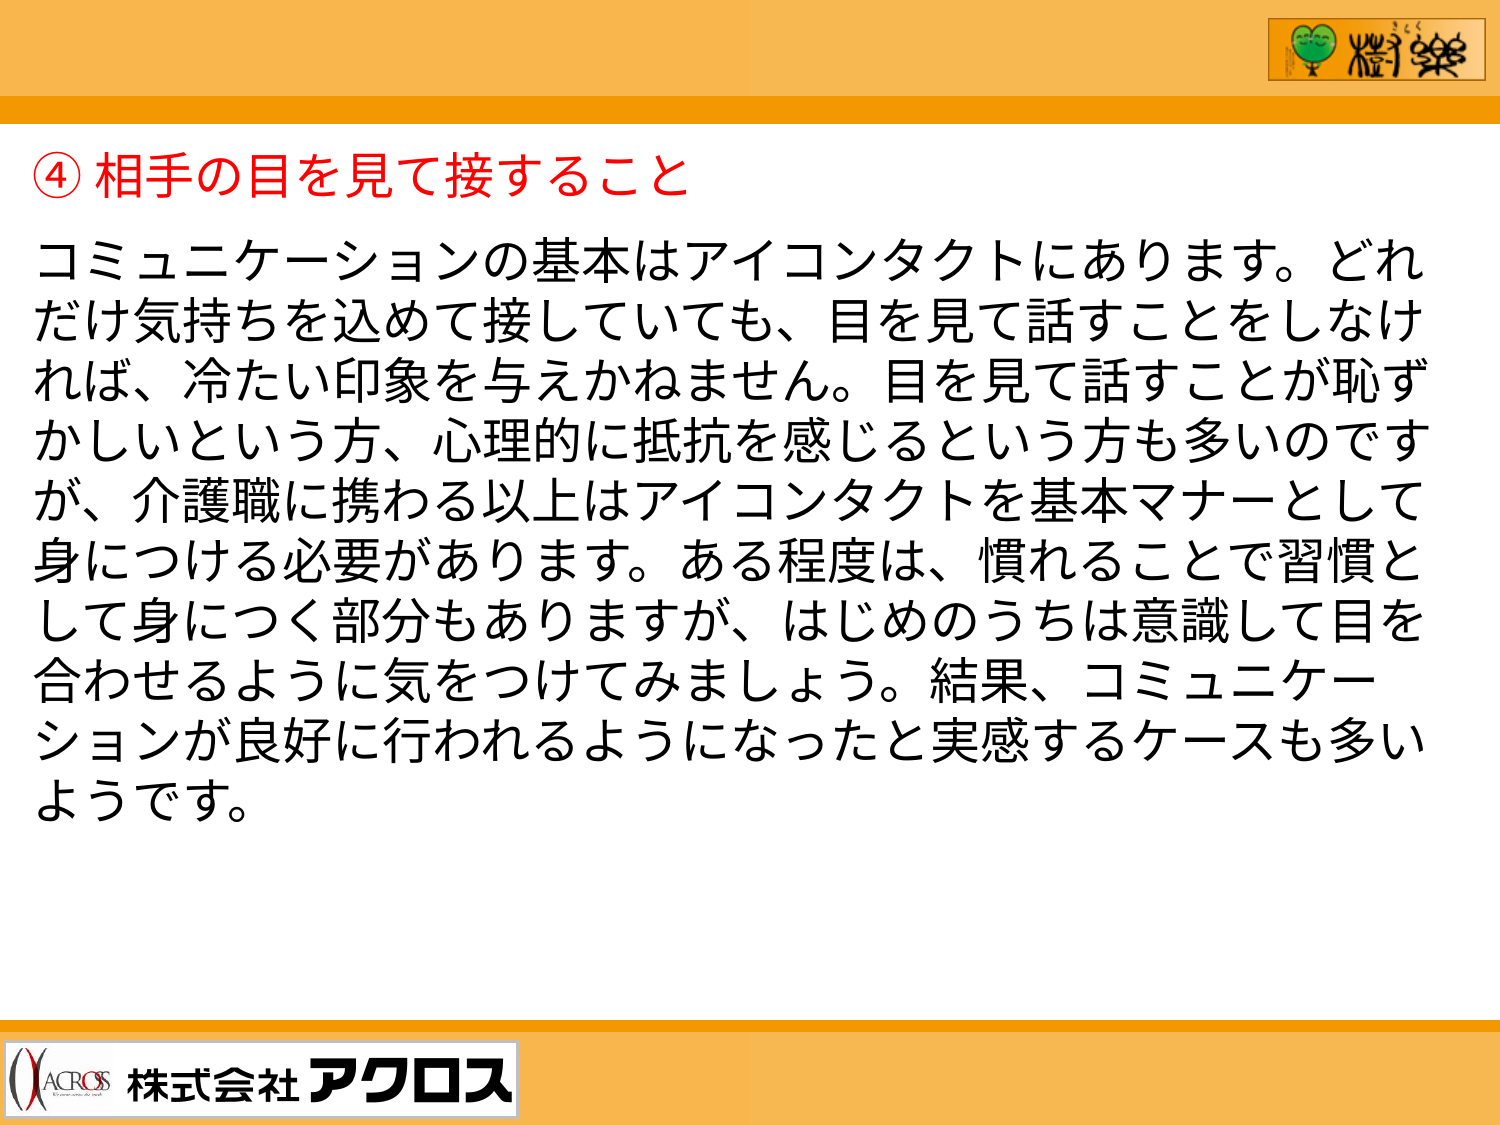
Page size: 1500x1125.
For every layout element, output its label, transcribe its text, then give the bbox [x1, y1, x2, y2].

picture [0, 0, 1500, 124]
text_box ④相手の目を見て接すること コミュニケーションの基本はアイコンタクトにあります。どれだけ気持ちを込めて接していても、目を見て話すことをしなければ、冷たい印象を与えかねません。目を見て話すことが恥ずかしいという方、心理的に抵抗を感じるという方も多いのですが、介護職に携わる以上はアイコンタクトを基本マナーとして身につける必要があります。ある程度は、慣れることで習慣として身につく部分もありますが、はじめのうちは意識して目を合わせるように気をつけてみましょう。結果、コミュニケーションが良好に行われるようになったと実感するケースも多いようです。 [17, 137, 1459, 837]
picture [0, 1020, 1500, 1125]
